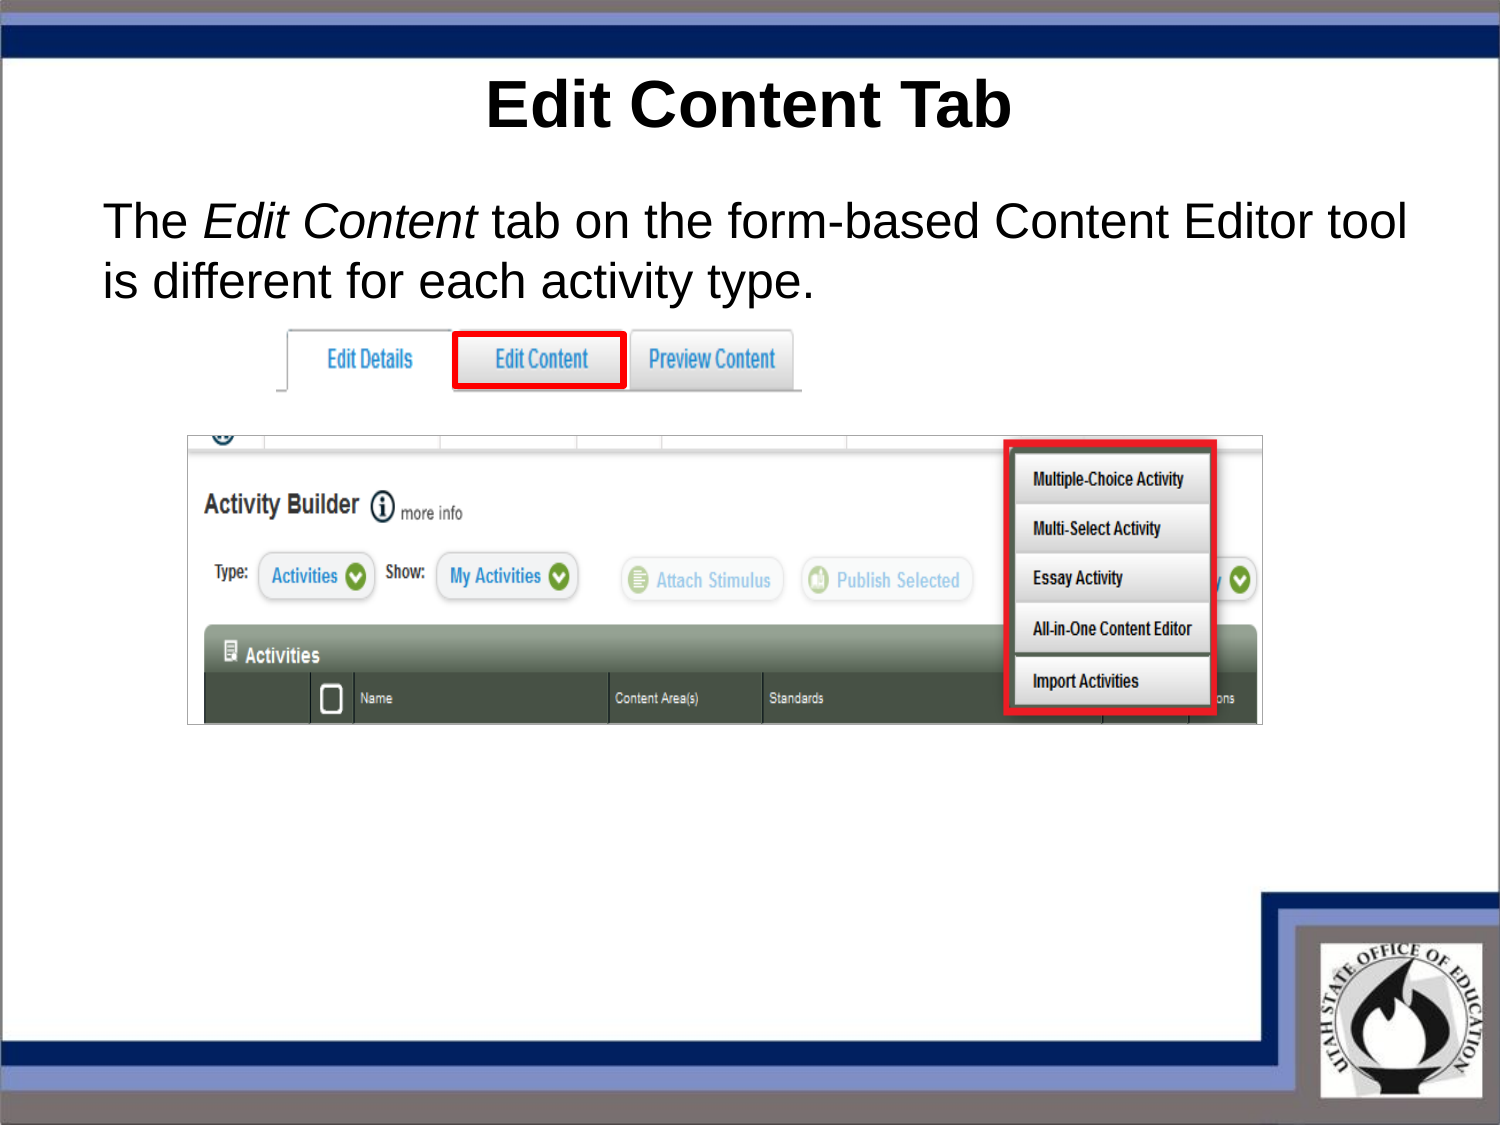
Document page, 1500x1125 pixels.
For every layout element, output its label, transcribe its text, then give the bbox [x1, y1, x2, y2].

picture [0, 0, 1500, 1125]
list The Edit Content tab on the form-based Content Editor tool is different for each activity type. [87, 181, 1438, 806]
title Edit Content Tab [75, 45, 1425, 158]
